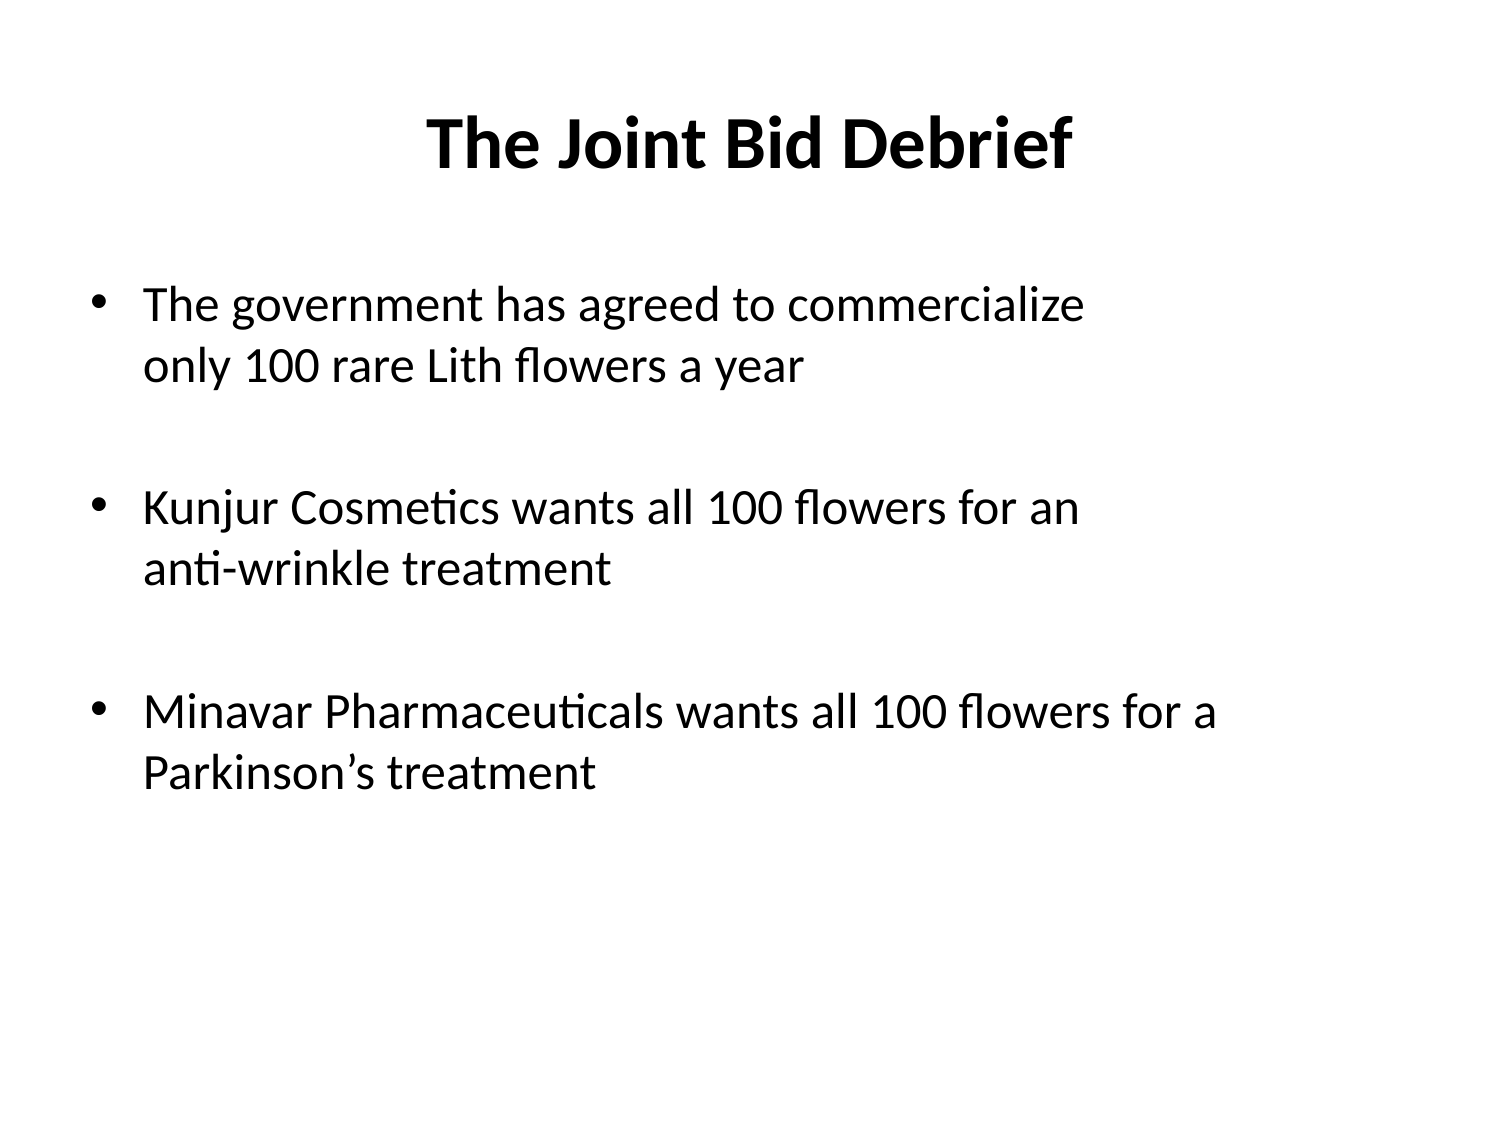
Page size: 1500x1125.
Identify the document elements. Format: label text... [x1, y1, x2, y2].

title The Joint Bid Debrief [75, 45, 1425, 233]
list The government has agreed to commercialize only 100 rare Lith flowers a year Kunjur Cosmetics wants all 100 flowers for an anti-wrinkle treatment Minavar Pharmaceuticals wants all 100 flowers for a Parkinson’s treatment [75, 262, 1425, 813]
